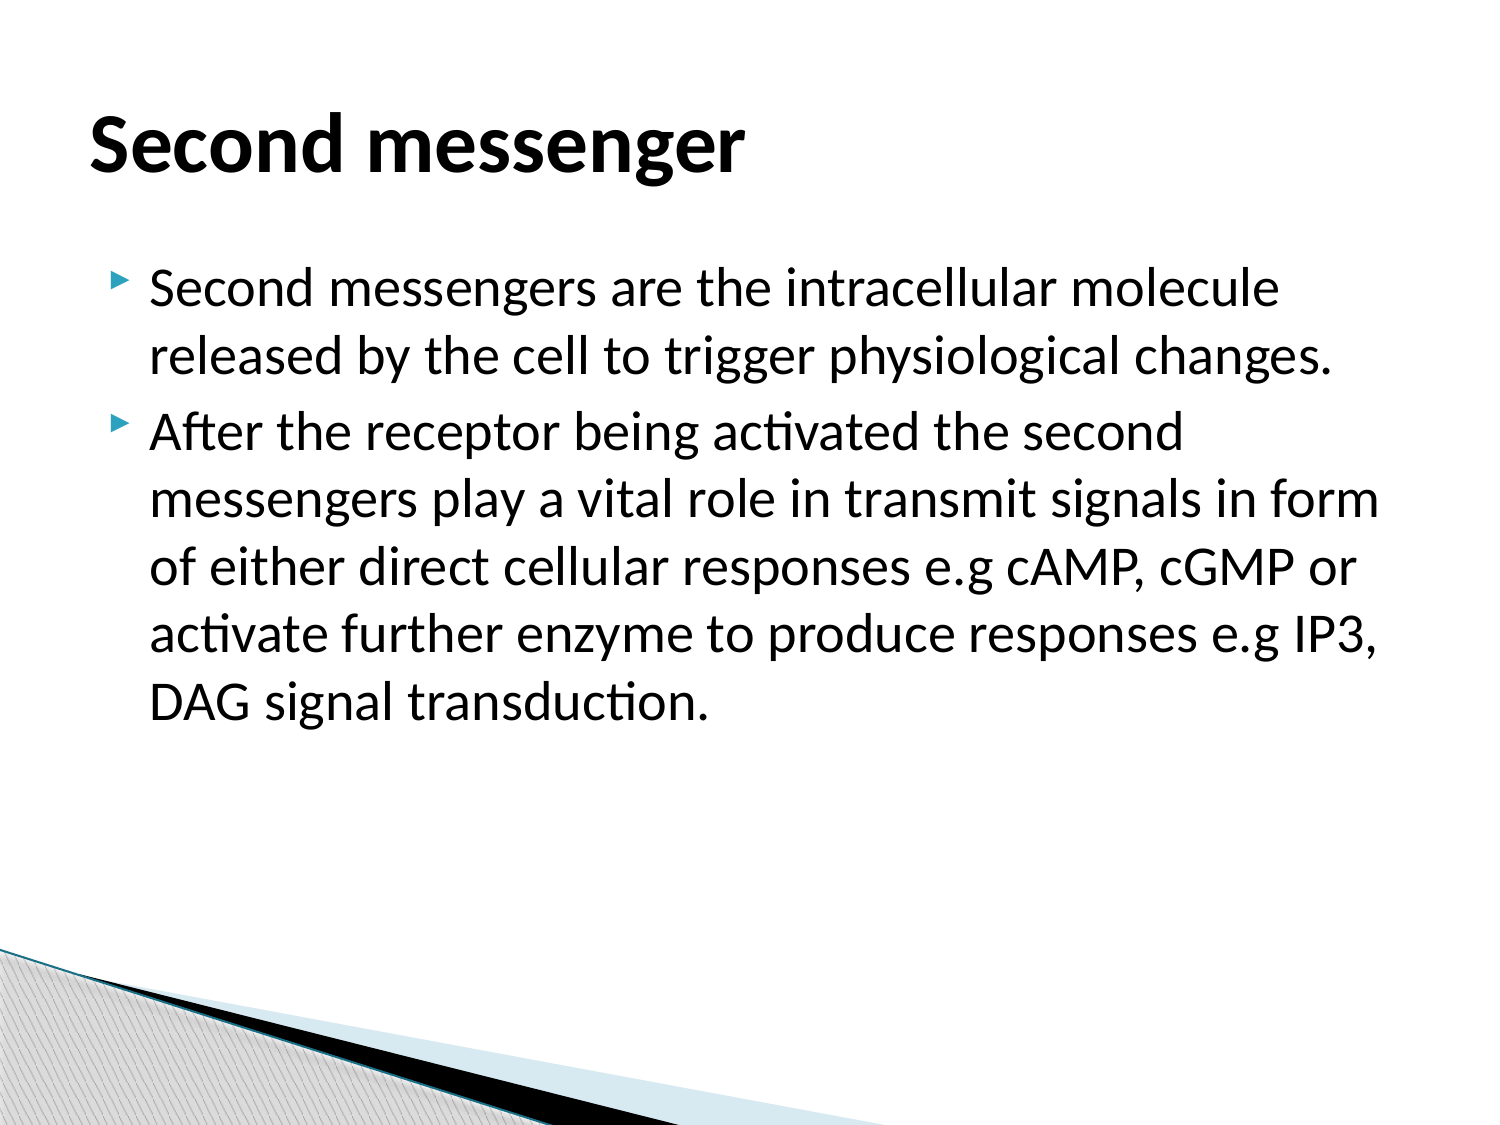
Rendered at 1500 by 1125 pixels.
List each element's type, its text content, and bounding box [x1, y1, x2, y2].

list Second messengers are the intracellular molecule released by the cell to trigger physiological changes. After the receptor being activated the second messengers play a vital role in transmit signals in form of either direct cellular responses e.g cAMP, cGMP or activate further enzyme to produce responses e.g IP3, DAG signal transduction. [75, 243, 1425, 986]
title Second messenger [75, 45, 1425, 233]
